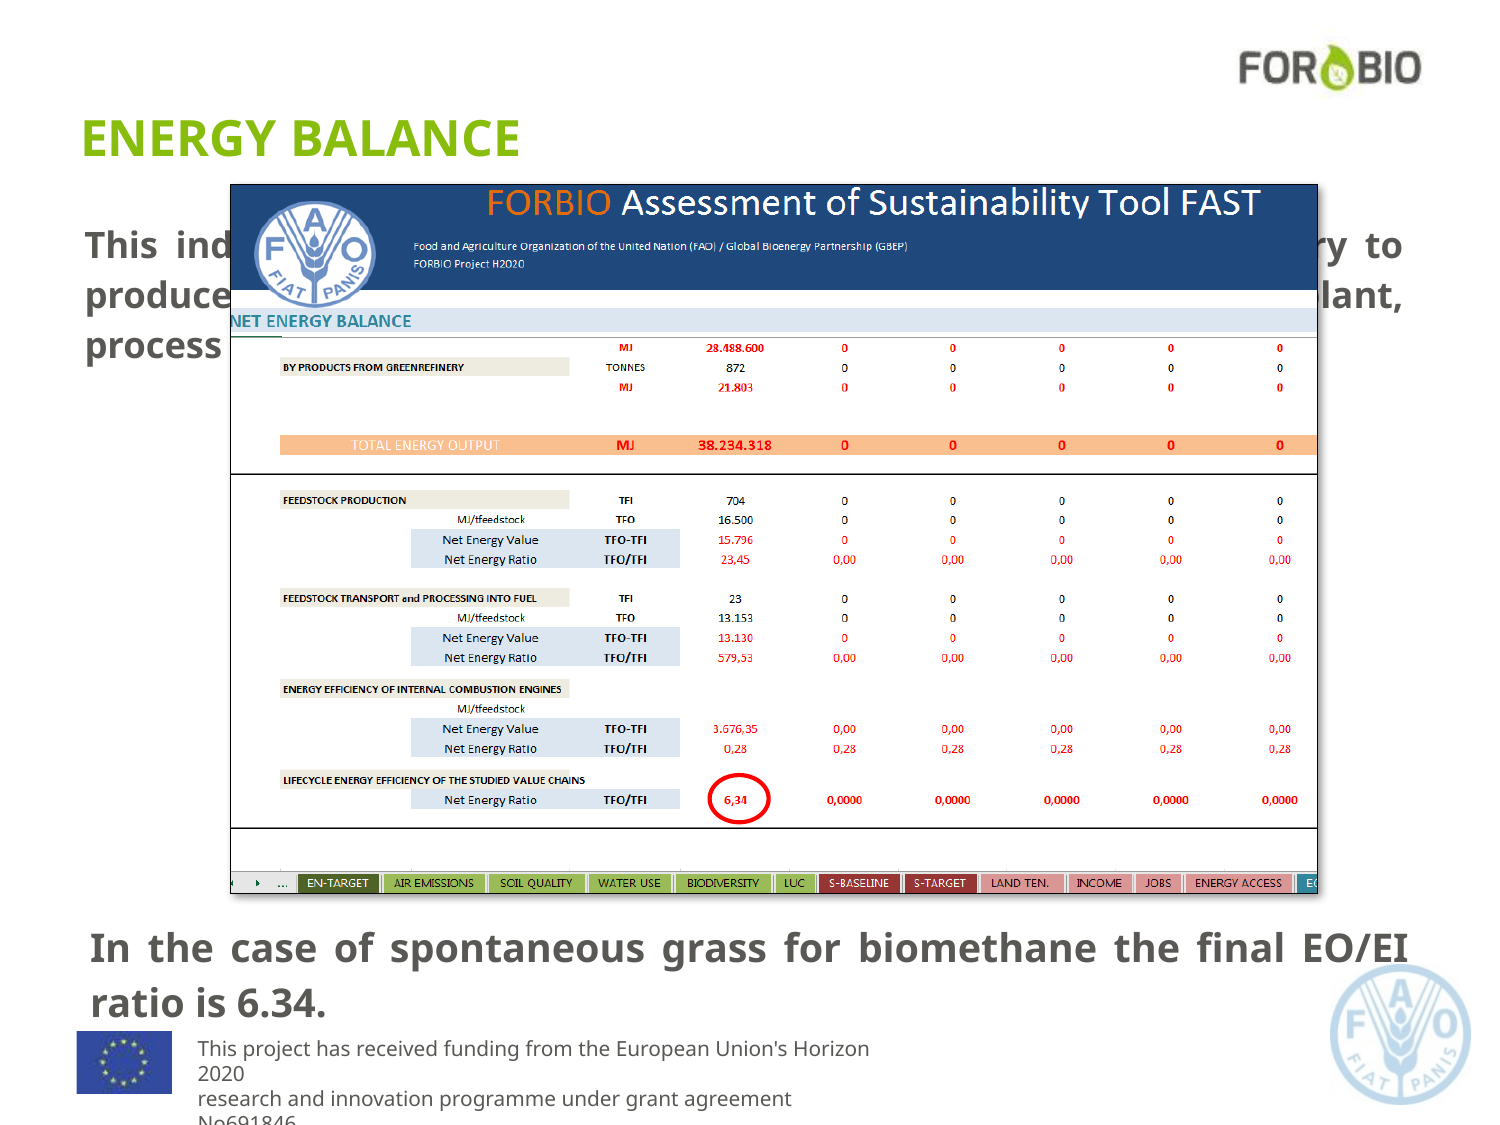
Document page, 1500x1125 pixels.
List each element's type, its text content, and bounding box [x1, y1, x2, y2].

picture [1330, 963, 1471, 1105]
picture [1187, 23, 1473, 114]
text_box In the case of spontaneous grass for biomethane the final EO/EI ratio is 6.34. [74, 908, 1425, 1110]
picture [229, 184, 1318, 894]
title ENERGY BALANCE [64, 42, 1235, 231]
text_box This indicator calculates the difference in energy inputs necessary to produce the biomass, transport it to the biorefinery/bioenergy plant, process it into advanced biofuel and, lastly, distribute the fuel. [1327, 208, 1420, 409]
text_box This indicator calculates the difference in energy inputs necessary to produce the biomass, transport it to the biorefinery/bioenergy plant, process it into advanced biofuel and, lastly, distribute the fuel. [69, 208, 224, 409]
